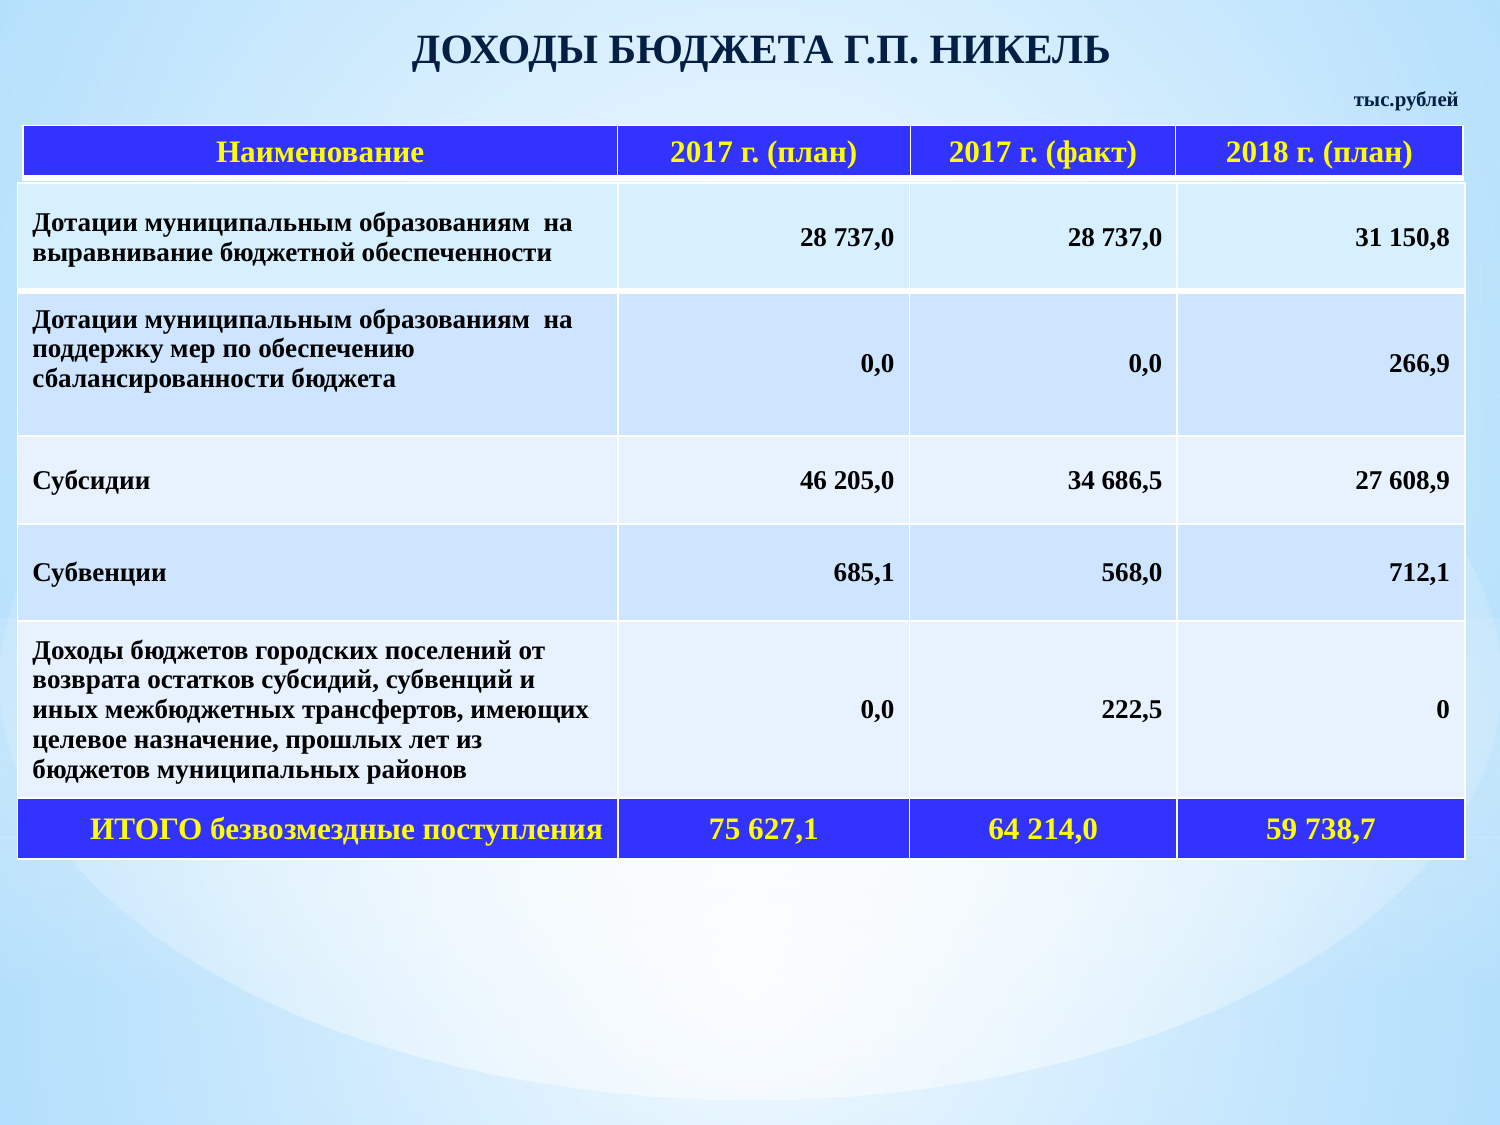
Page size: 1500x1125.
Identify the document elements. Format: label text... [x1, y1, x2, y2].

table_cell 0 [1178, 622, 1464, 797]
table_cell 59 738,7 [1178, 799, 1464, 858]
table_header 28 737,0 [910, 184, 1176, 288]
table_header 28 737,0 [619, 184, 909, 288]
table_cell 568,0 [910, 525, 1176, 620]
table_cell Дотации муниципальным образованиям на поддержку мер по обеспечению сбалансированности бюджета [18, 294, 617, 435]
text_box Доходы бюджета г.п. Никель [155, 14, 1368, 79]
table_cell 75 627,1 [619, 799, 909, 858]
table_cell 0,0 [619, 622, 909, 797]
table_cell 34 686,5 [910, 437, 1176, 523]
table_cell 266,9 [1178, 294, 1464, 435]
table_cell 0,0 [619, 294, 909, 435]
table_cell 46 205,0 [619, 437, 909, 523]
table_header 2017 г. (план) [618, 126, 910, 175]
table_cell Доходы бюджетов городских поселений от возврата остатков субсидий, субвенций и иных межбюджетных трансфертов, имеющих целевое назначение, прошлых лет из бюджетов муниципальных районов [18, 622, 617, 797]
table_cell ИТОГО безвозмездные поступления [18, 799, 617, 858]
table_header 2017 г. (факт) [911, 126, 1175, 175]
table_header Дотации муниципальным образованиям на выравнивание бюджетной обеспеченности [18, 184, 617, 288]
table_cell Субвенции [18, 525, 617, 620]
table_cell 712,1 [1178, 525, 1464, 620]
table_header Наименование [24, 126, 617, 175]
table_cell 685,1 [619, 525, 909, 620]
table_header 31 150,8 [1178, 184, 1464, 288]
table_cell 0,0 [910, 294, 1176, 435]
table_cell 64 214,0 [910, 799, 1176, 858]
table_cell 222,5 [910, 622, 1176, 797]
table_header 2018 г. (план) [1176, 126, 1462, 175]
text_box тыс.рублей [1338, 78, 1474, 118]
table_cell Субсидии [18, 437, 617, 523]
table_cell 27 608,9 [1178, 437, 1464, 523]
